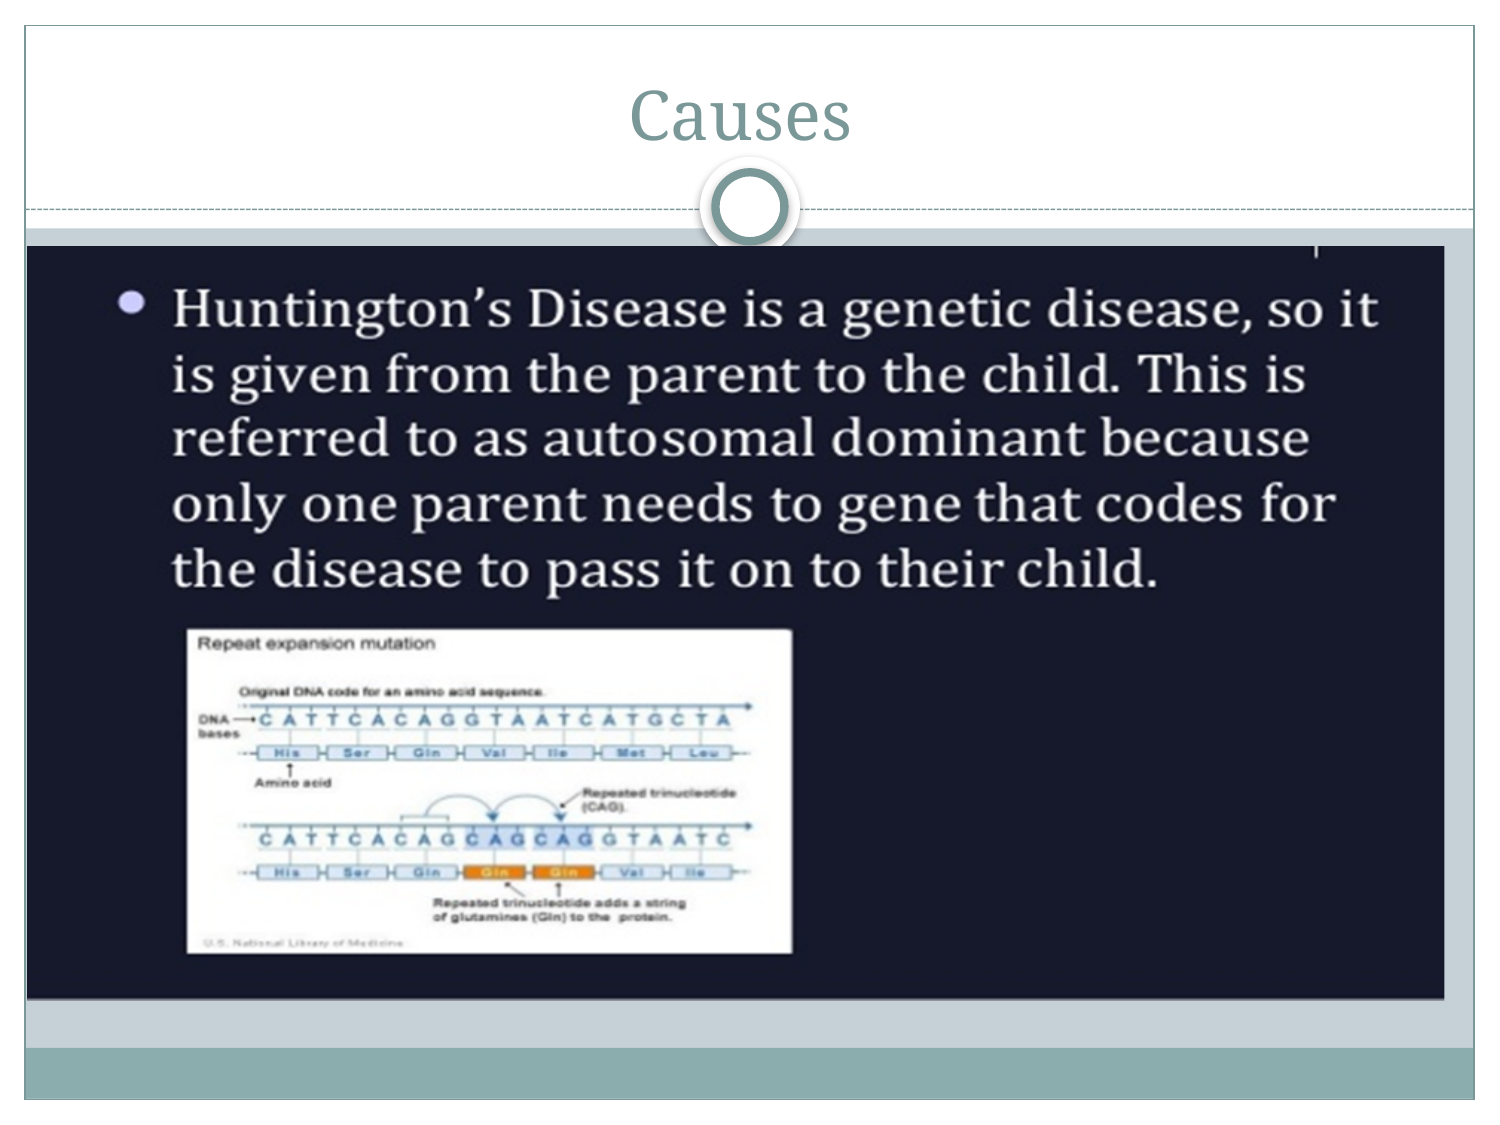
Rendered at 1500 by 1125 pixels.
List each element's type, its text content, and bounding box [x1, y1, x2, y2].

title Causes [49, 37, 1450, 162]
picture [26, 245, 1445, 1001]
